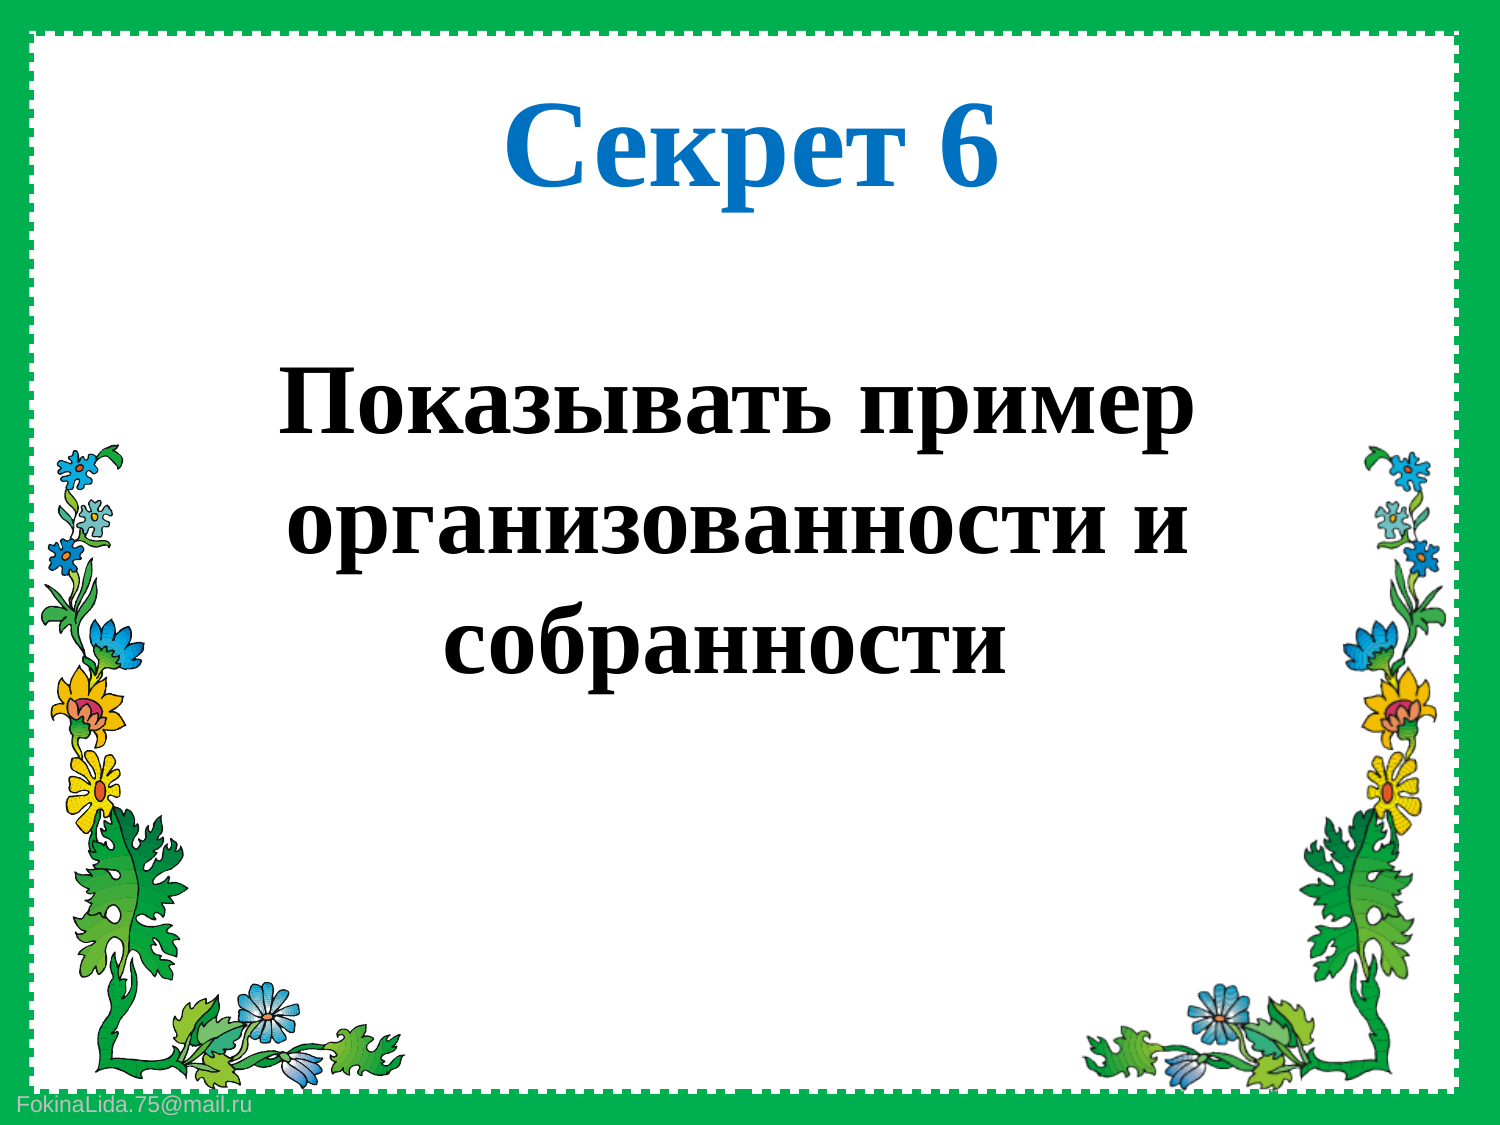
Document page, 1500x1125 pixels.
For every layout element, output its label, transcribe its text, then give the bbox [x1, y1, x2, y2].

list Показывать пример организованности и собранности [194, 326, 1282, 1005]
title Секрет 6 [76, 42, 1427, 231]
picture [1080, 444, 1448, 1093]
